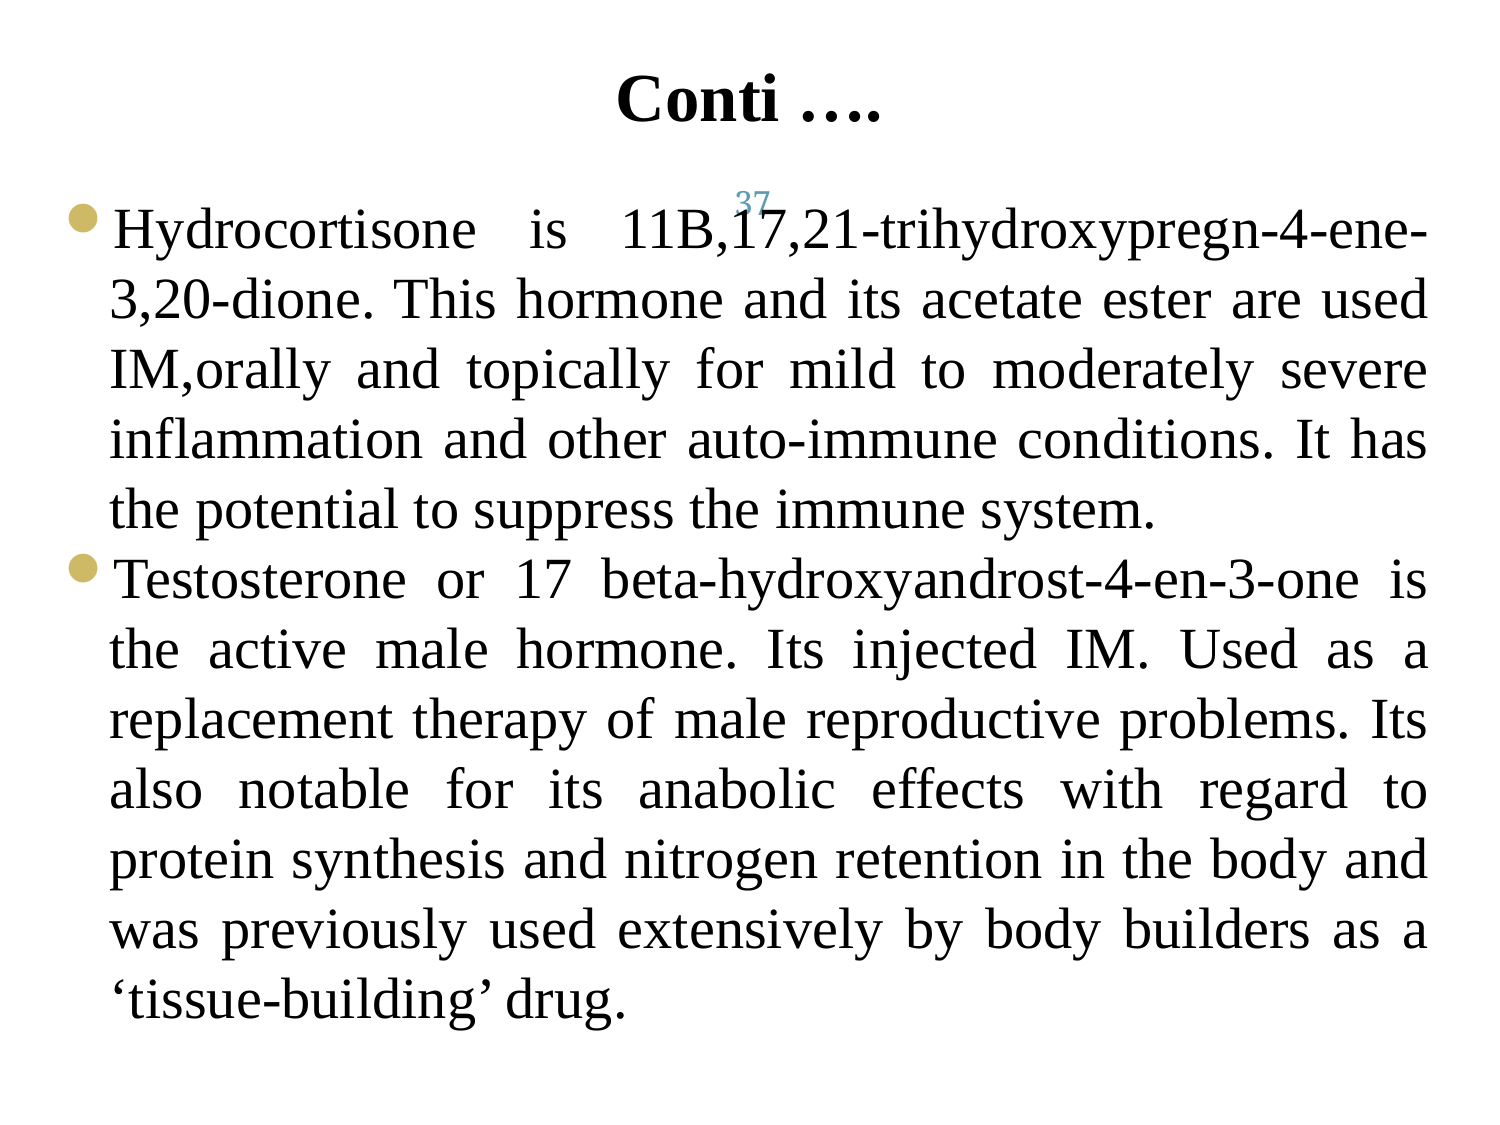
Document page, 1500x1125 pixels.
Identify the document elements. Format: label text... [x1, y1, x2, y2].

title Conti …. [49, 37, 1450, 162]
slide_number 37 [715, 168, 791, 241]
list Hydrocortisone is 11B,17,21-trihydroxypregn-4-ene-3,20-dione. This hormone and its acetate ester are used IM,orally and topically for mild to moderately severe inflammation and other auto-immune conditions. It has the potential to suppress the immune system. Testosterone or 17 beta-hydroxyandrost-4-en-3-one is the active male hormone. Its injected IM. Used as a replacement therapy of male reproductive problems. Its also notable for its anabolic effects with regard to protein synthesis and nitrogen retention in the body and was previously used extensively by body builders as a ‘tissue-building’ drug. [49, 174, 1445, 1075]
